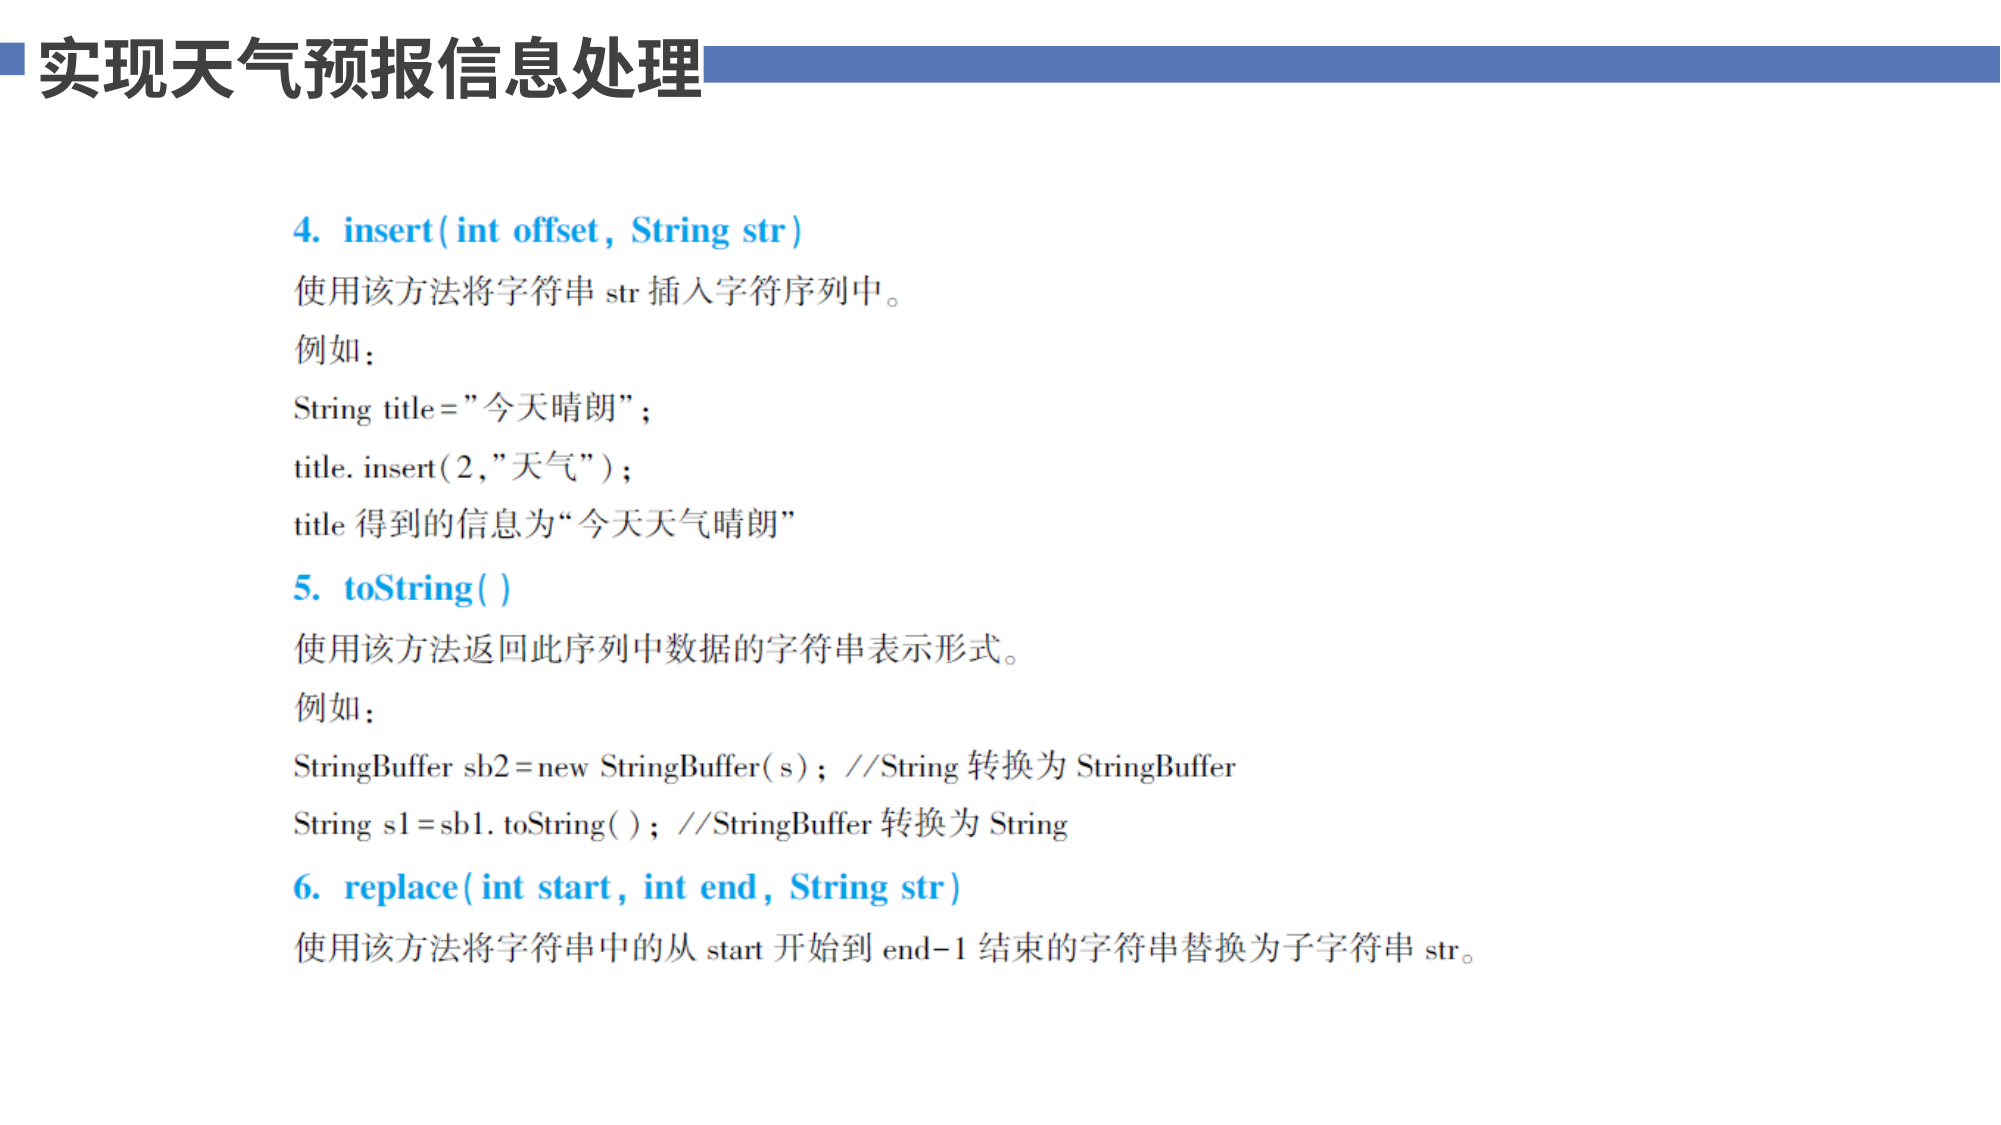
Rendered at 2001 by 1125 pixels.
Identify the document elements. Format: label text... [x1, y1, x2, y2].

picture [67, 195, 1670, 977]
text_box 实现天气预报信息处理 [36, 26, 704, 107]
text_box [704, 45, 2000, 84]
text_box [0, 41, 26, 76]
